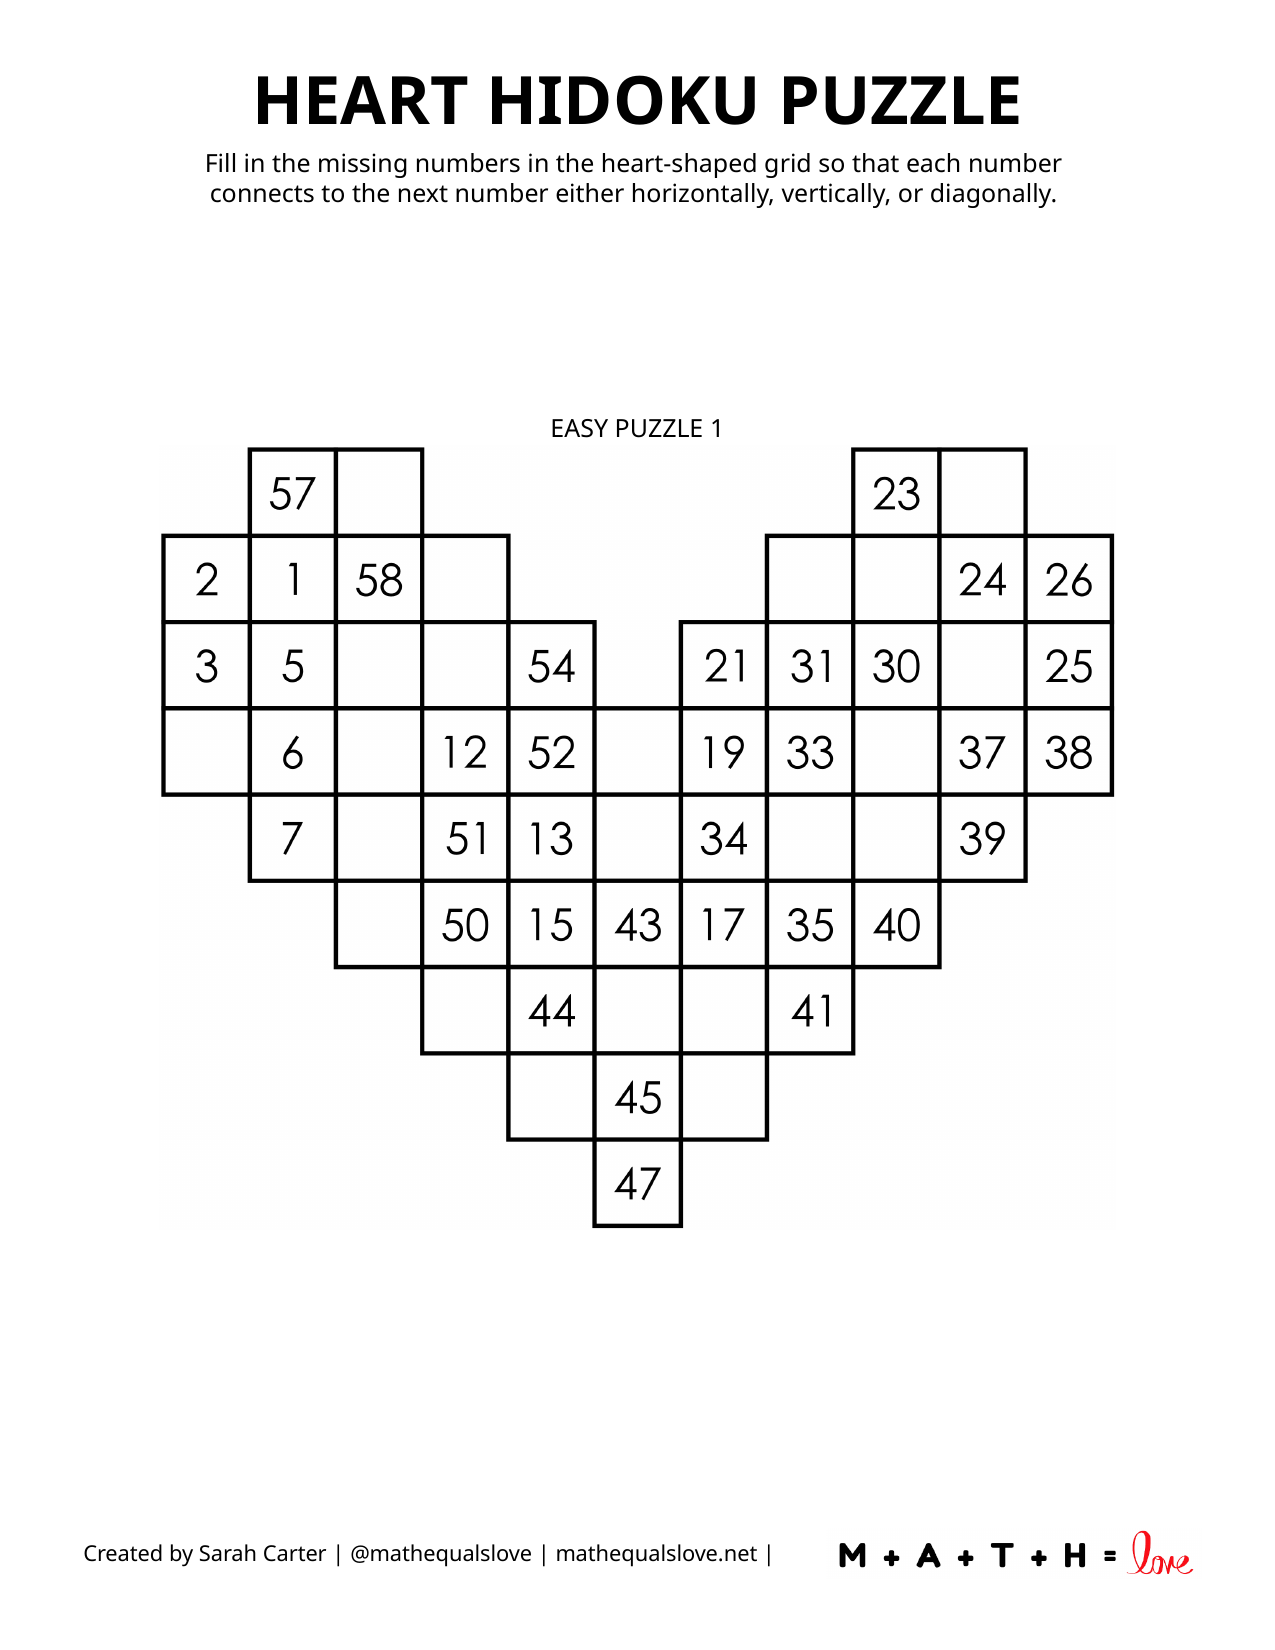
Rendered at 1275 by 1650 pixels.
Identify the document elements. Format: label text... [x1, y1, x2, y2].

text_box EASY PUZZLE 1 [159, 412, 1116, 444]
picture [826, 1528, 1203, 1579]
picture [158, 444, 1117, 1230]
text_box HEART HIDOKU PUZZLE [66, 50, 1211, 140]
text_box Created by Sarah Carter | @mathequalslove | mathequalslove.net | [68, 1532, 826, 1574]
text_box Fill in the missing numbers in the heart-shaped grid so that each number connects to the next number either horizontally, vertically, or diagonally. [0, 140, 1275, 216]
